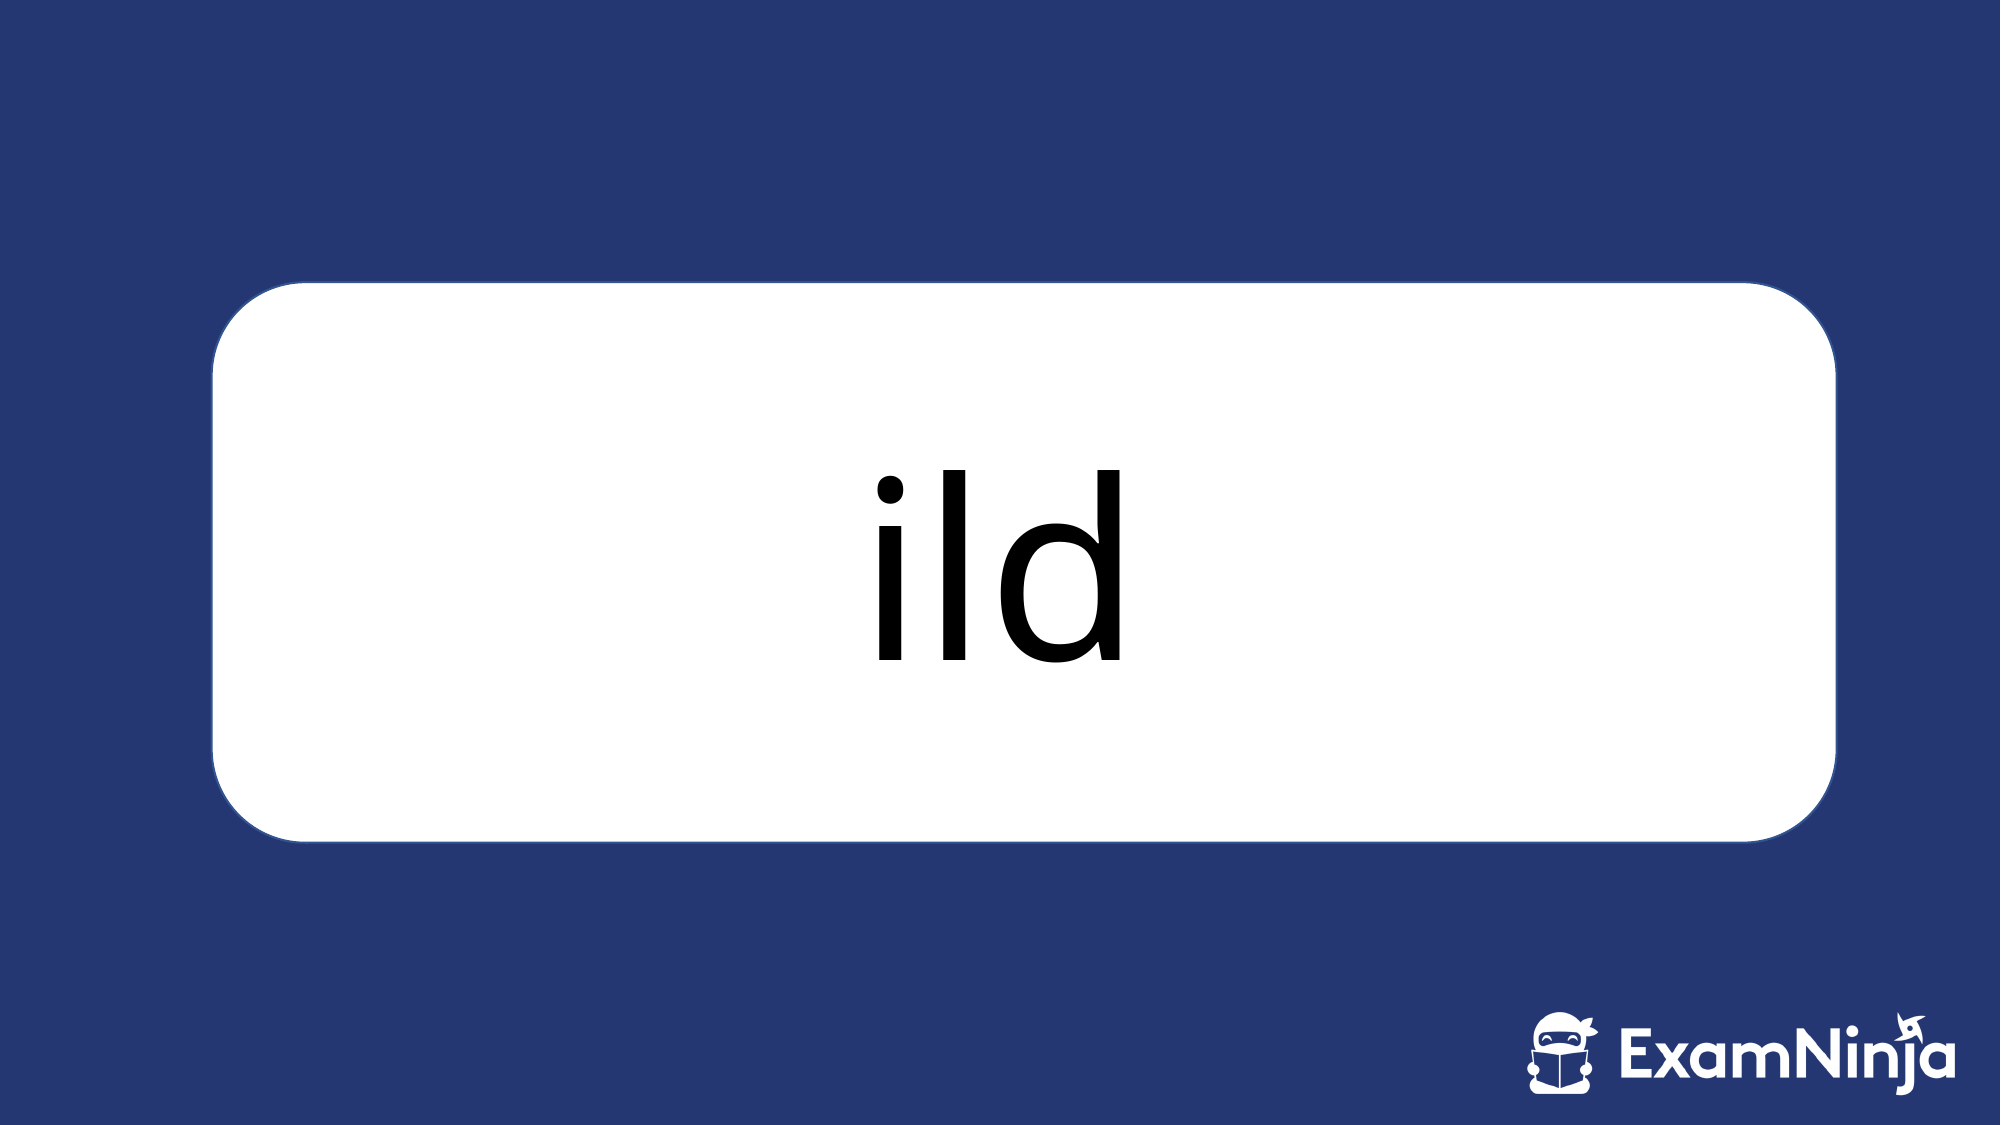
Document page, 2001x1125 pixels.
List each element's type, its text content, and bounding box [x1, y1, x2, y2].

text_box [210, 281, 1838, 403]
text_box [210, 719, 1838, 844]
picture [1501, 1003, 1979, 1102]
text_box ild [143, 403, 1857, 719]
